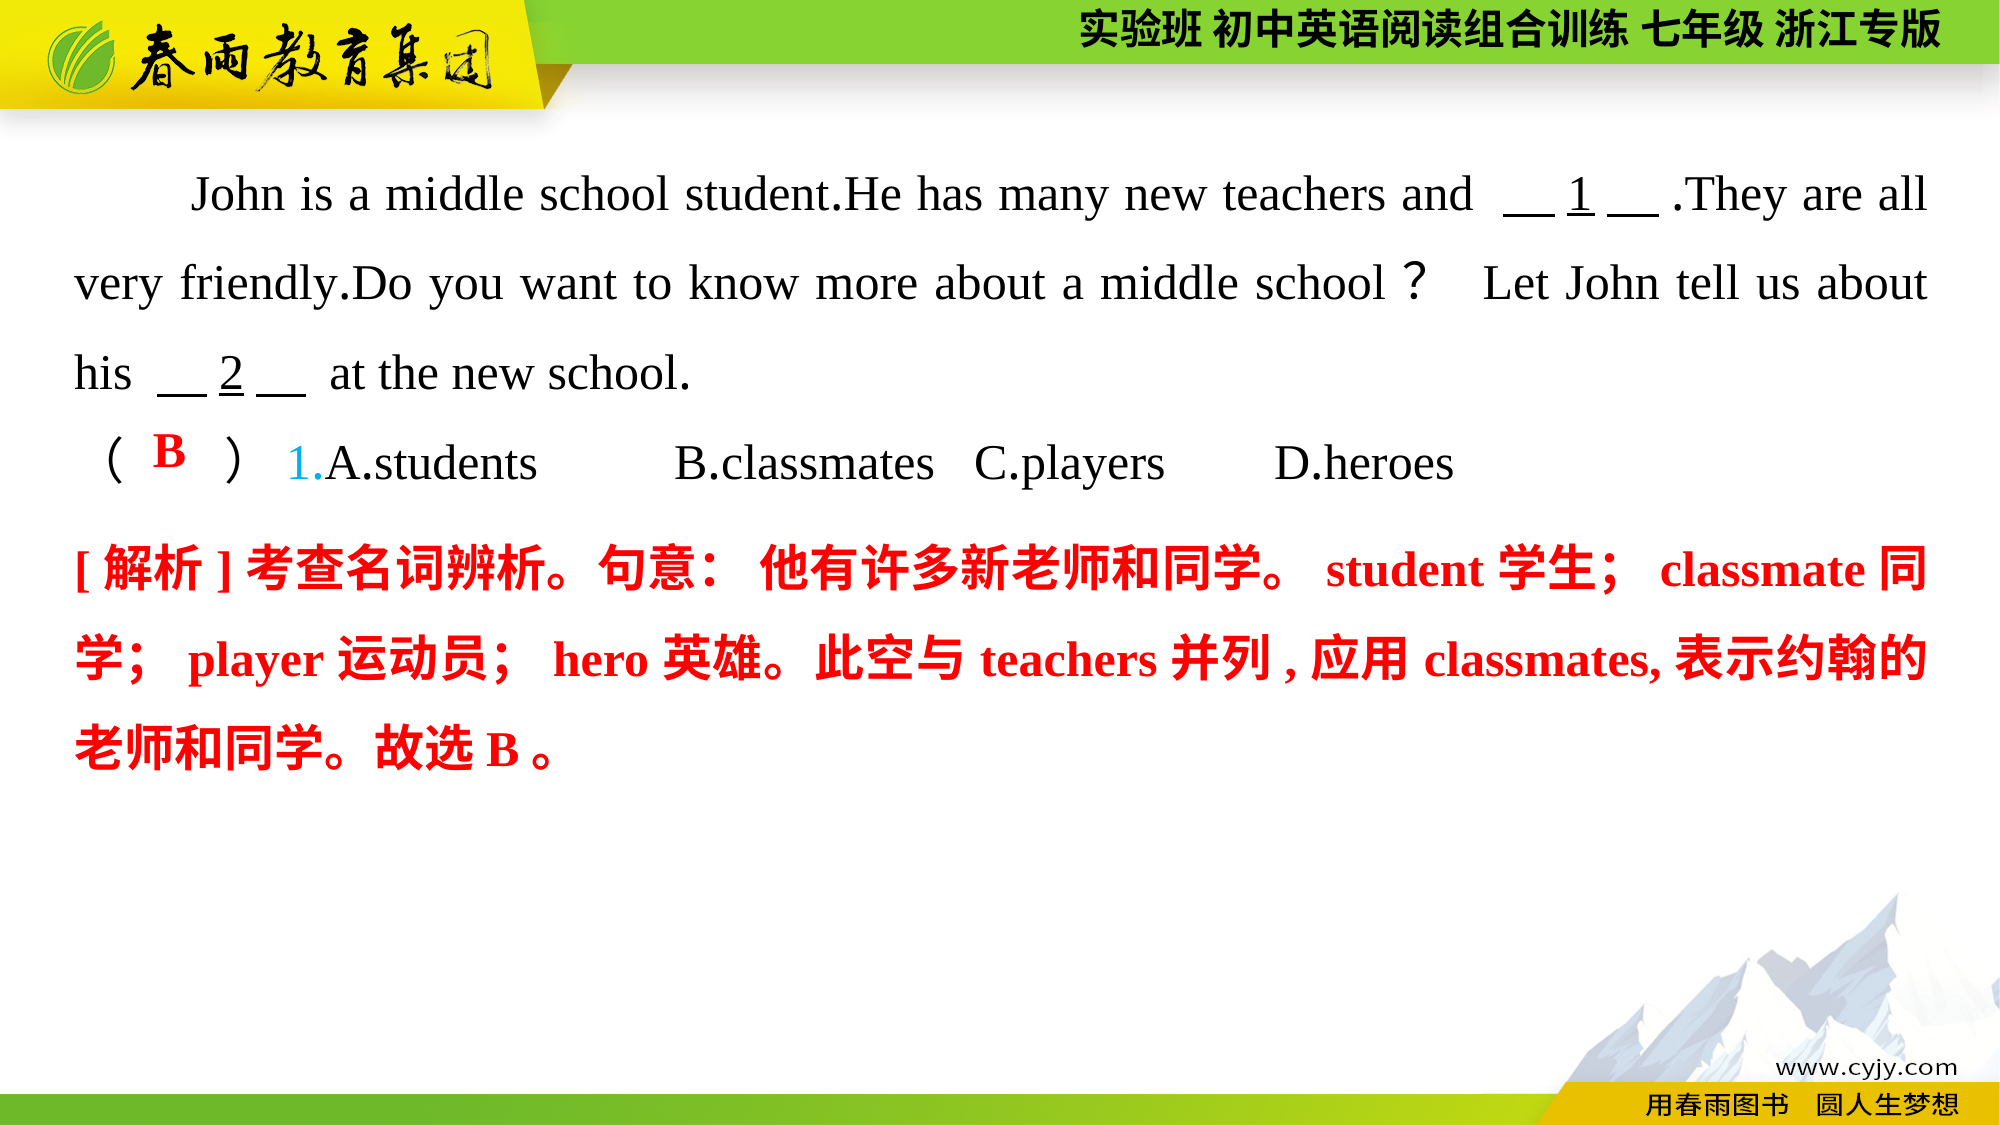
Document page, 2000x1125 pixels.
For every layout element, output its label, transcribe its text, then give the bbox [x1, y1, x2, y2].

text_box [解析]考查名词辨析。句意： 他有许多新老师和同学。student学生；classmate同学；player运动员；hero英雄。此空与teachers并列,应用classmates,表示约翰的老师和同学。故选B。 [59, 498, 1944, 784]
list John is a middle school student.He has many new teachers and 1 .They are all very friendly.Do you want to know more about a middle school？ Let John tell us about his 2 at the new school. （ ）1.A.students B.classmates C.players D.heroes [59, 122, 1944, 498]
picture [0, 0, 2000, 1125]
text_box B [138, 410, 202, 485]
